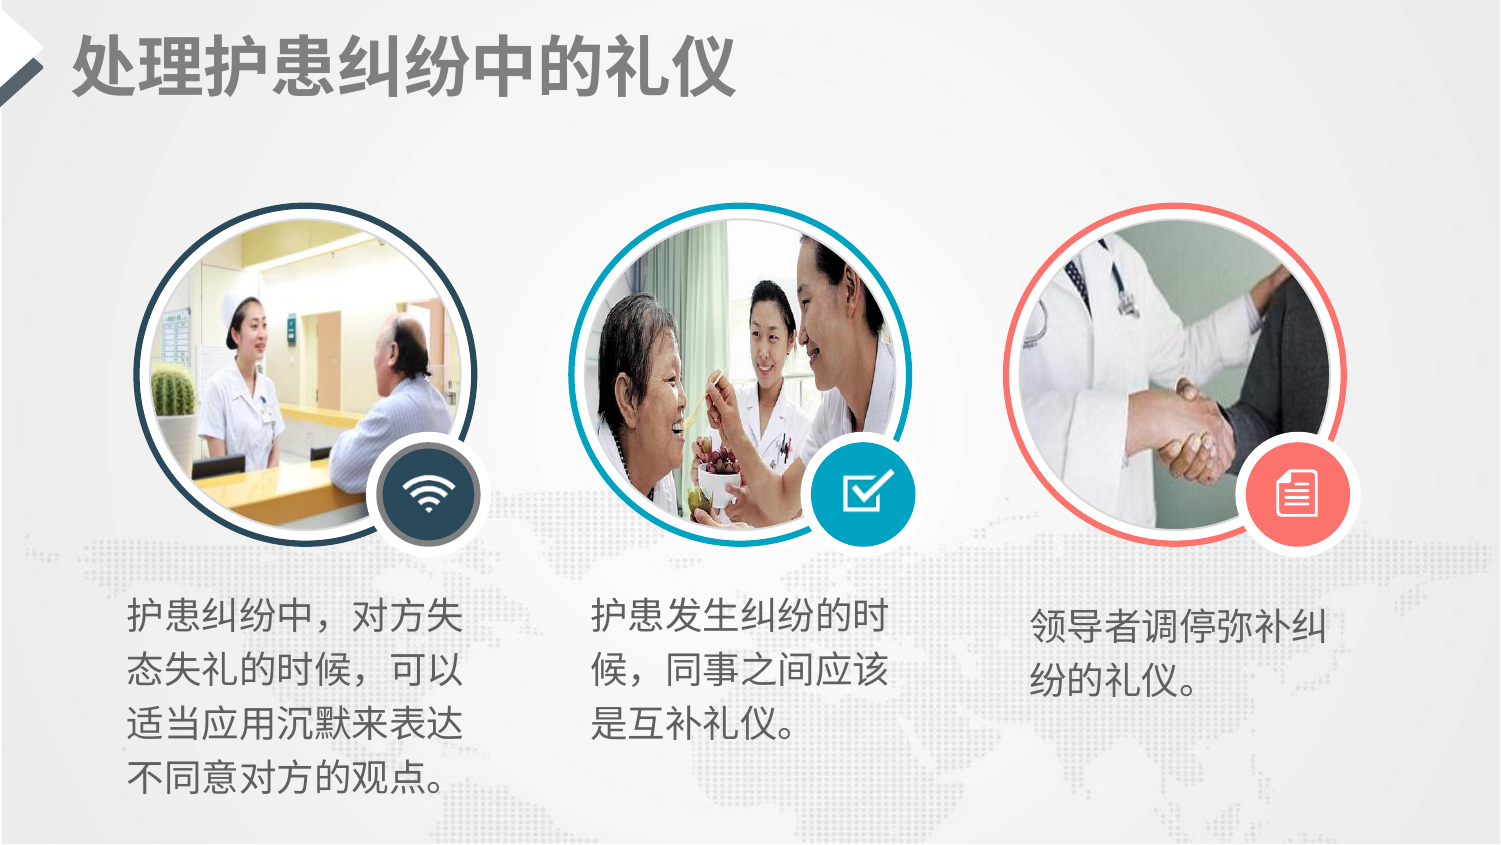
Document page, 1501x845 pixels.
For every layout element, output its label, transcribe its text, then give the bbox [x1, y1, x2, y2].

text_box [571, 205, 910, 544]
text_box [800, 431, 927, 558]
text_box 处理护患纠纷中的礼仪 [59, 19, 904, 111]
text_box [365, 431, 492, 558]
text_box 领导者调停弥补纠纷的礼仪。 [1014, 586, 1377, 710]
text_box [1005, 205, 1344, 544]
text_box 护患纠纷中，对方失态失礼的时候，可以适当应用沉默来表达不同意对方的观点。 [112, 575, 506, 844]
text_box 护患发生纠纷的时候，同事之间应该是互补礼仪。 [575, 575, 937, 753]
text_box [1235, 431, 1361, 558]
text_box [0, 58, 44, 108]
text_box [0, 7, 44, 88]
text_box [136, 205, 475, 544]
picture [1, 0, 1501, 844]
